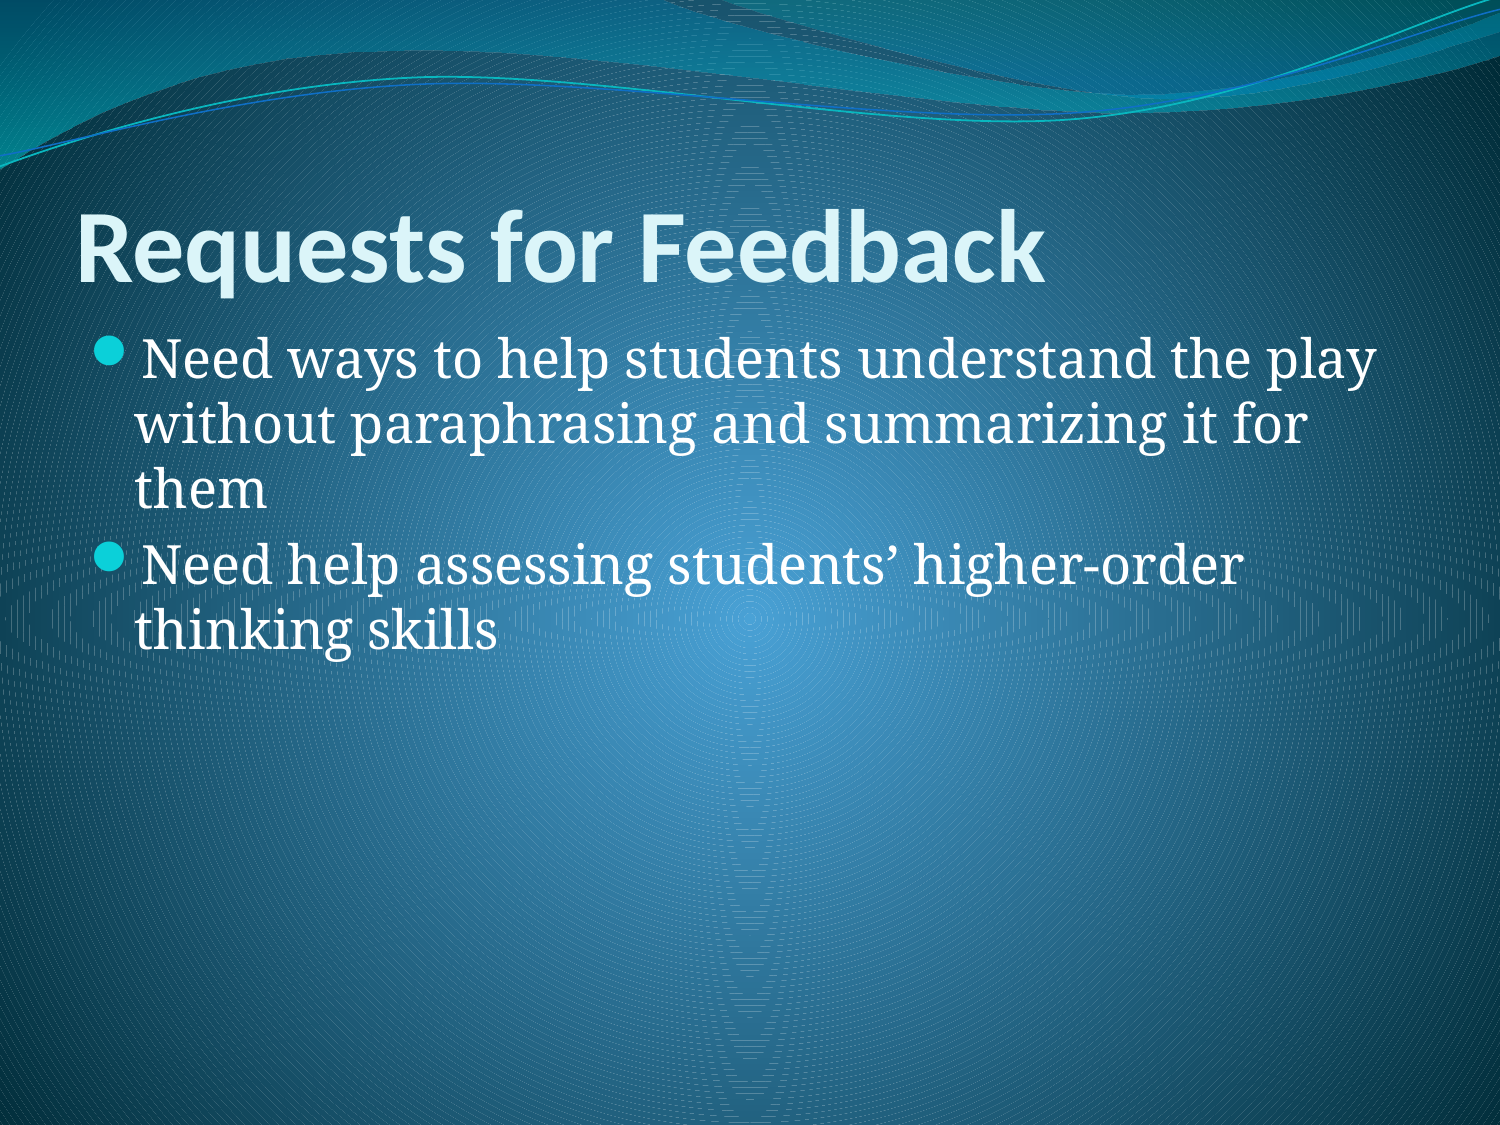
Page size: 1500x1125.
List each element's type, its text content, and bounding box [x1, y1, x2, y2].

list Need ways to help students understand the play without paraphrasing and summarizing it for them Need help assessing students’ higher-order thinking skills [75, 317, 1425, 1038]
title Requests for Feedback [75, 115, 1425, 303]
